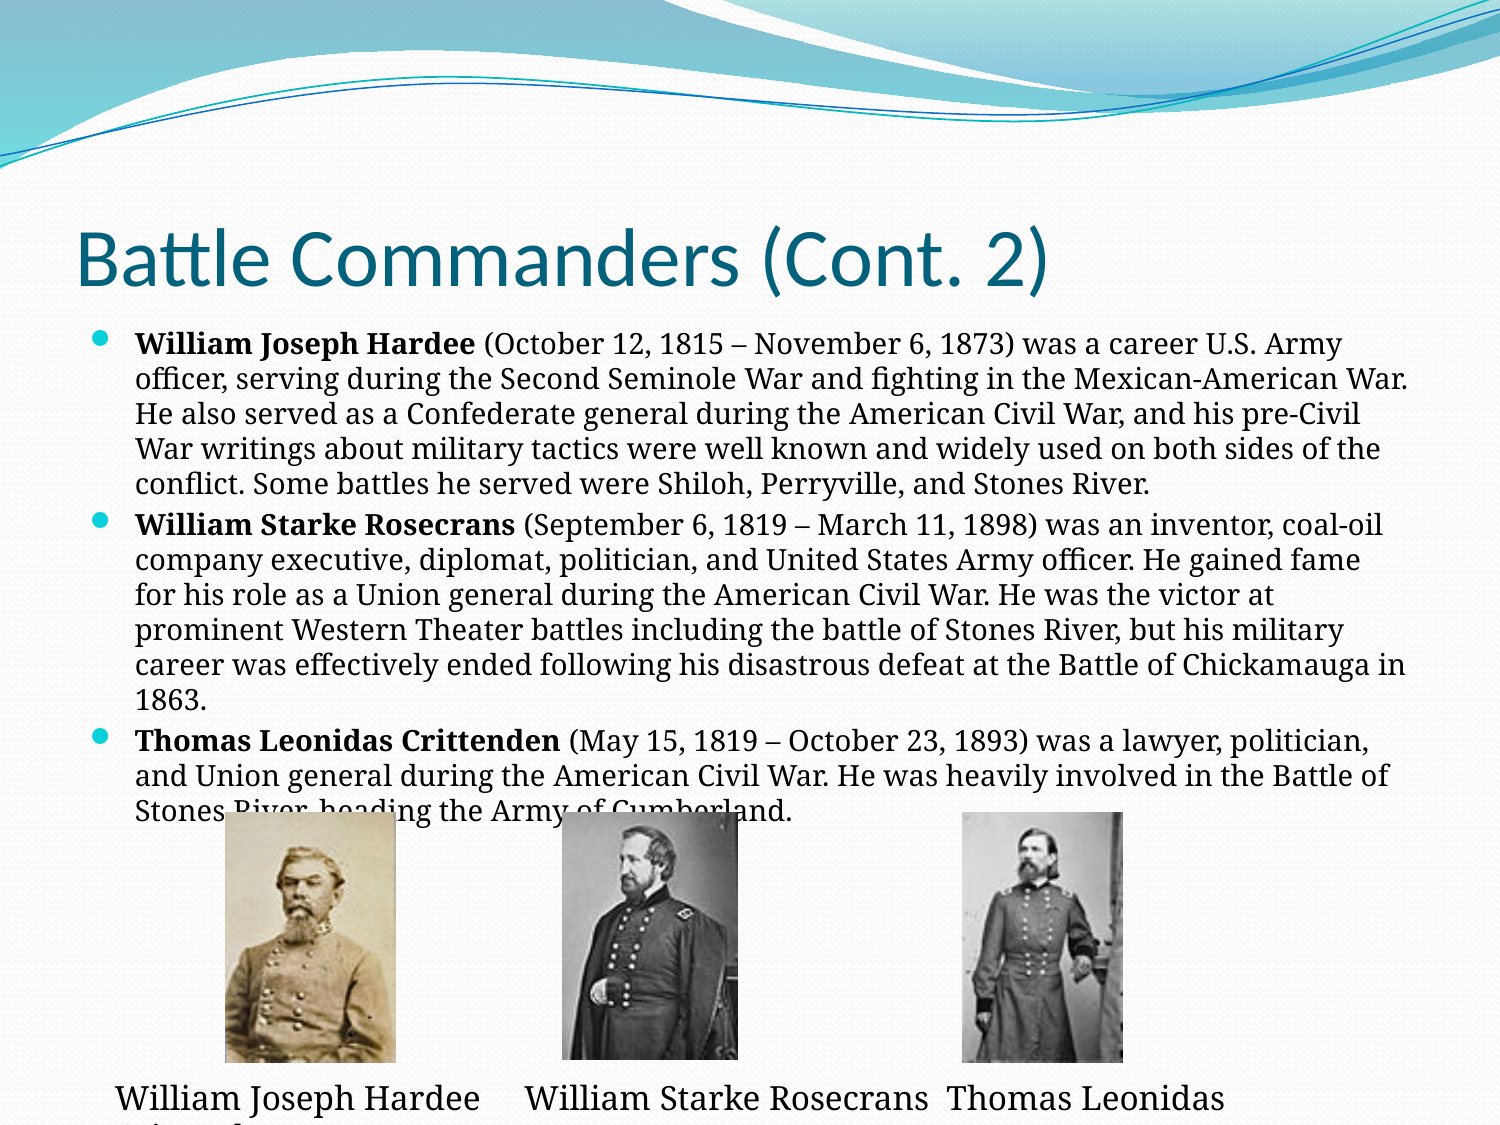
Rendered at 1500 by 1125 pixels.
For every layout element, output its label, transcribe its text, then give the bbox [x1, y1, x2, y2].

picture [962, 812, 1124, 1063]
list William Joseph Hardee (October 12, 1815 – November 6, 1873) was a career U.S. Army officer, serving during the Second Seminole War and fighting in the Mexican-American War. He also served as a Confederate general during the American Civil War, and his pre-Civil War writings about military tactics were well known and widely used on both sides of the conflict. Some battles he served were Shiloh, Perryville, and Stones River. William Starke Rosecrans (September 6, 1819 – March 11, 1898) was an inventor, coal-oil company executive, diplomat, politician, and United States Army officer. He gained fame for his role as a Union general during the American Civil War. He was the victor at prominent Western Theater battles including the battle of Stones River, but his military career was effectively ended following his disastrous defeat at the Battle of Chickamauga in 1863. Thomas Leonidas Crittenden (May 15, 1819 – October 23, 1893) was a lawyer, politician, and Union general during the American Civil War. He was heavily involved in the Battle of Stones River, heading the Army of Cumberland. [75, 317, 1425, 1038]
picture [562, 812, 738, 1060]
picture [224, 812, 397, 1063]
text_box William Joseph Hardee William Starke Rosecrans Thomas Leonidas Crittenden [99, 1069, 1388, 1125]
title Battle Commanders (Cont. 2) [75, 115, 1425, 303]
